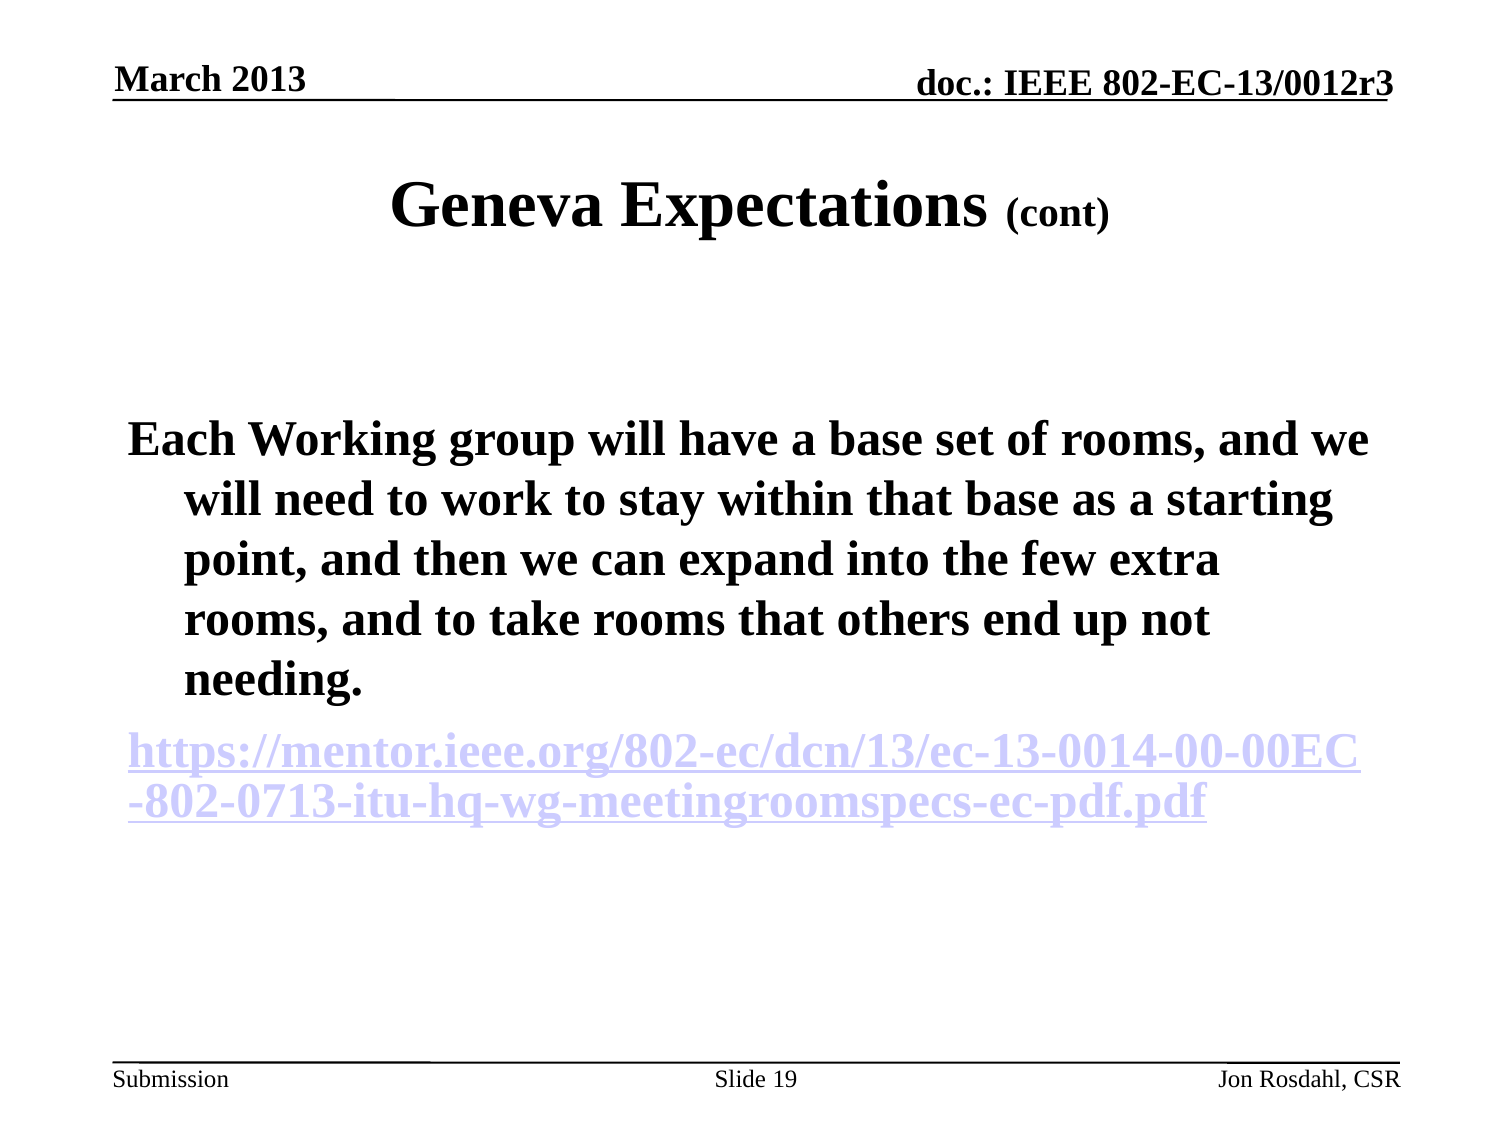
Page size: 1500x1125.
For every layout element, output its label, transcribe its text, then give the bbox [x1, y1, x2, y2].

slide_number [114, 54, 423, 100]
slide_number Slide 19 [712, 1061, 800, 1123]
title Geneva Expectations (cont) [112, 112, 1388, 288]
footer Jon Rosdahl, CSR [878, 1061, 1402, 1093]
list Each Working group will have a base set of rooms, and we will need to work to stay within that base as a starting point, and then we can expand into the few extra rooms, and to take rooms that others end up not needing. https://mentor.ieee.org/802-ec/dcn/13/ec-13-0014-00-00EC-802-0713-itu-hq-wg-meetingroomspecs-ec-pdf.pdf [112, 324, 1388, 1000]
